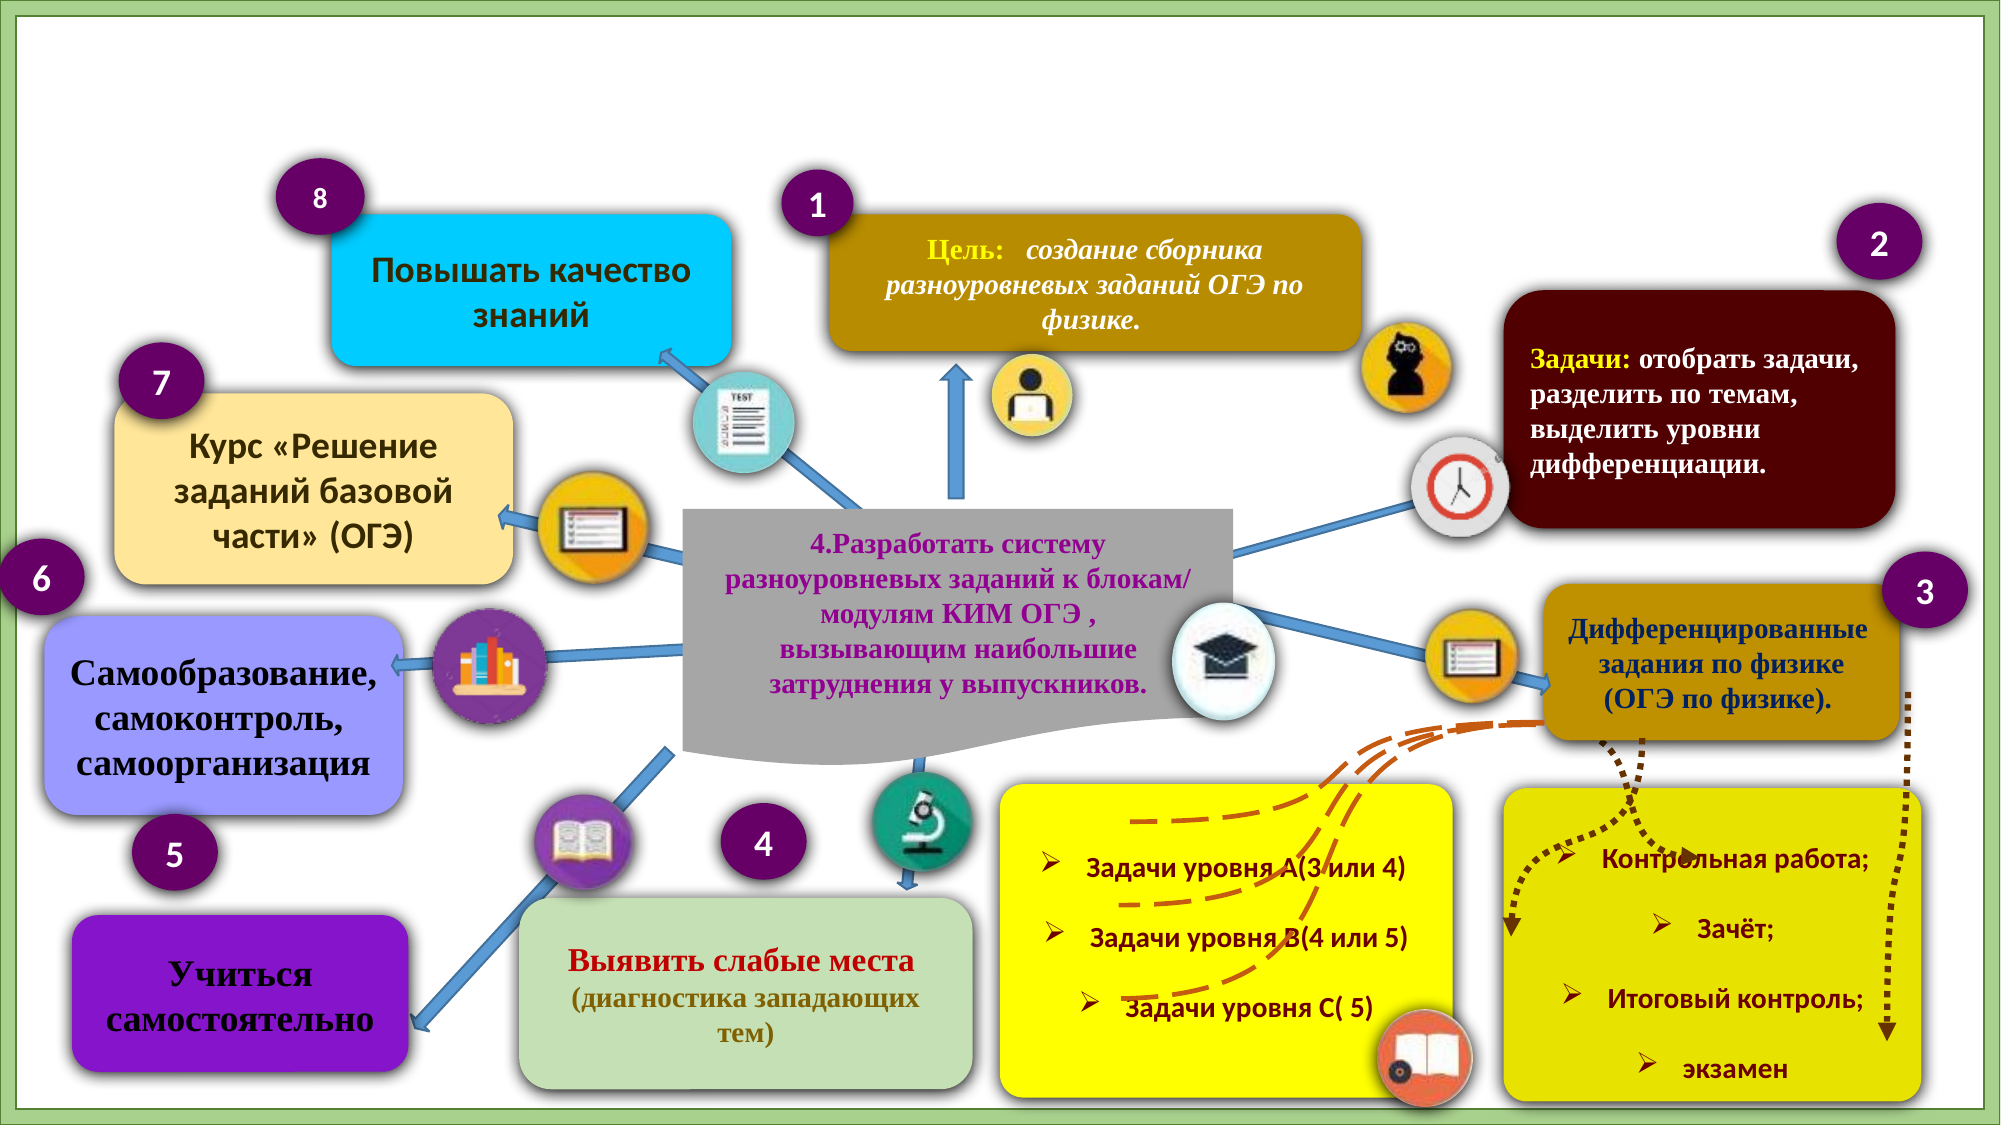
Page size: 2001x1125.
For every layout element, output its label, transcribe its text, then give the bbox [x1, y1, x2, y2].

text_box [1722, 856, 2000, 878]
text_box [658, 546, 682, 566]
text_box 6 [0, 538, 85, 616]
text_box [938, 368, 974, 500]
text_box 8 [275, 158, 365, 235]
picture [1377, 1009, 1473, 1107]
text_box [390, 653, 418, 677]
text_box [1110, 723, 1545, 999]
text_box Повышать качество знаний [330, 213, 733, 368]
picture [1360, 322, 1453, 413]
text_box 5 [132, 813, 218, 891]
text_box [658, 347, 694, 386]
text_box Учиться самостоятельно [71, 914, 410, 1073]
text_box 2 [1836, 202, 1923, 280]
text_box [1276, 613, 1413, 660]
text_box [795, 457, 862, 508]
text_box [621, 745, 676, 800]
picture [991, 353, 1073, 437]
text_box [1545, 771, 1676, 903]
text_box Выявить слабые места (диагностика западающих тем) [518, 896, 974, 1091]
text_box Дифференцированные задания по физике (ОГЭ по физике). [1543, 582, 1901, 742]
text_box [1552, 728, 1700, 858]
text_box Задачи: отобрать задачи, разделить по темам, выделить уровни дифференциации. [1502, 289, 1897, 530]
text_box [683, 509, 1276, 768]
text_box [560, 643, 682, 663]
text_box [497, 504, 525, 530]
text_box Курс «Решение заданий базовой части» (ОГЭ) [113, 392, 515, 586]
picture [872, 771, 973, 872]
text_box 4 [720, 803, 807, 880]
picture [534, 794, 635, 890]
text_box Самообразование, самоконтроль, самоорганизация [43, 615, 404, 817]
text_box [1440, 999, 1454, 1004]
text_box 1 [780, 168, 855, 238]
picture [692, 371, 795, 474]
text_box [1527, 672, 1551, 696]
text_box 3 [1882, 551, 1968, 629]
text_box Задачи уровня А(3 или 4) Задачи уровня В(4 или 5) Задачи уровня С( 5) [998, 783, 1410, 1099]
text_box Цель: создание сборника разноуровневых заданий ОГЭ по физике. [828, 213, 1362, 353]
picture [1424, 608, 1520, 704]
picture [1411, 436, 1511, 539]
picture [537, 470, 651, 584]
text_box 7 [118, 342, 205, 420]
text_box [1276, 503, 1401, 547]
text_box Контрольная работа; Зачёт; Итоговый контроль; экзамен [1502, 787, 1923, 1103]
text_box [424, 916, 508, 1033]
picture [431, 607, 549, 727]
